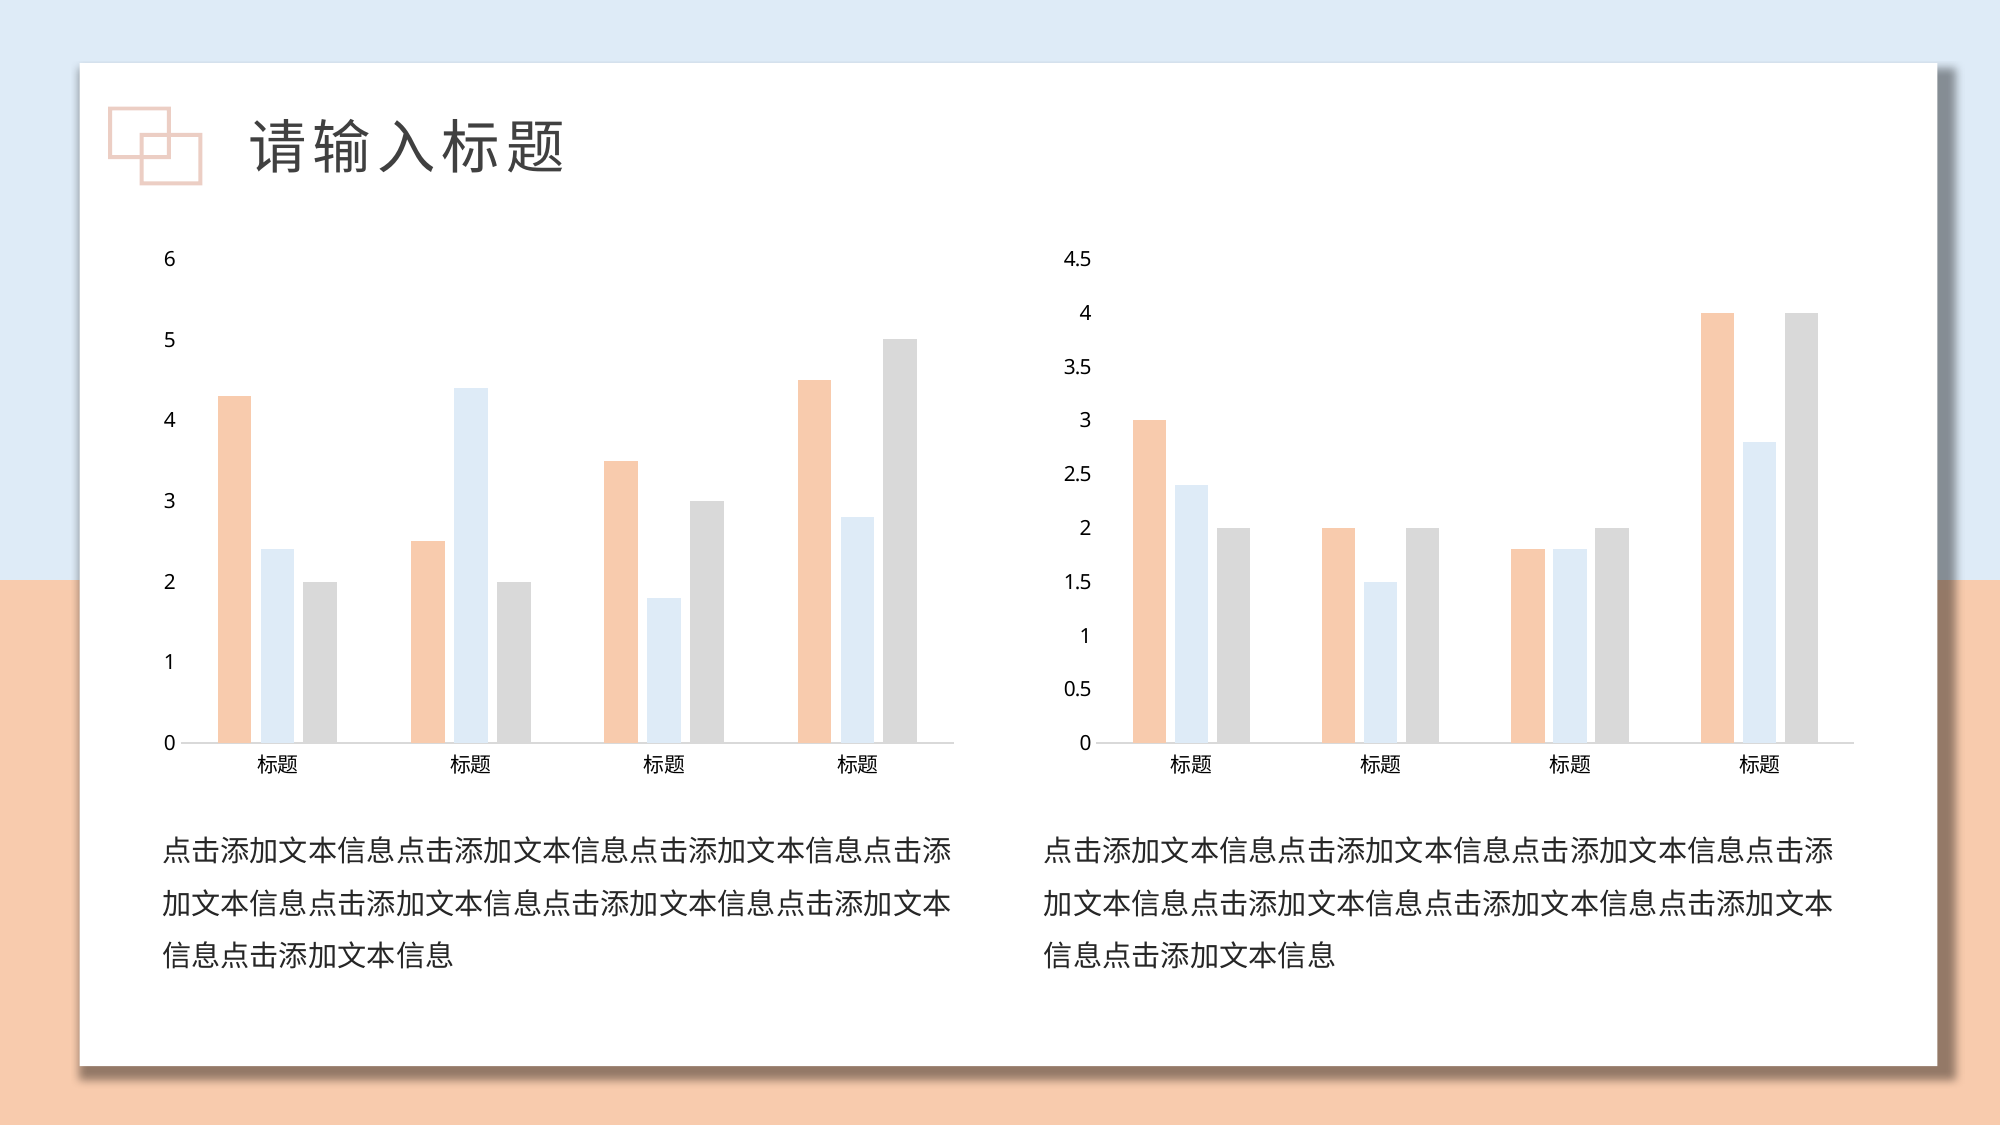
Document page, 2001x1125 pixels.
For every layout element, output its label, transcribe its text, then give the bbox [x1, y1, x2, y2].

text_box 请输入标题 [233, 102, 891, 188]
chart [1047, 233, 1871, 790]
text_box 点击添加文本信息点击添加文本信息点击添加文本信息点击添加文本信息点击添加文本信息点击添加文本信息点击添加文本信息点击添加文本信息 [1029, 807, 1853, 980]
text_box 点击添加文本信息点击添加文本信息点击添加文本信息点击添加文本信息点击添加文本信息点击添加文本信息点击添加文本信息点击添加文本信息 [147, 807, 971, 980]
chart [147, 233, 971, 790]
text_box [108, 106, 203, 186]
